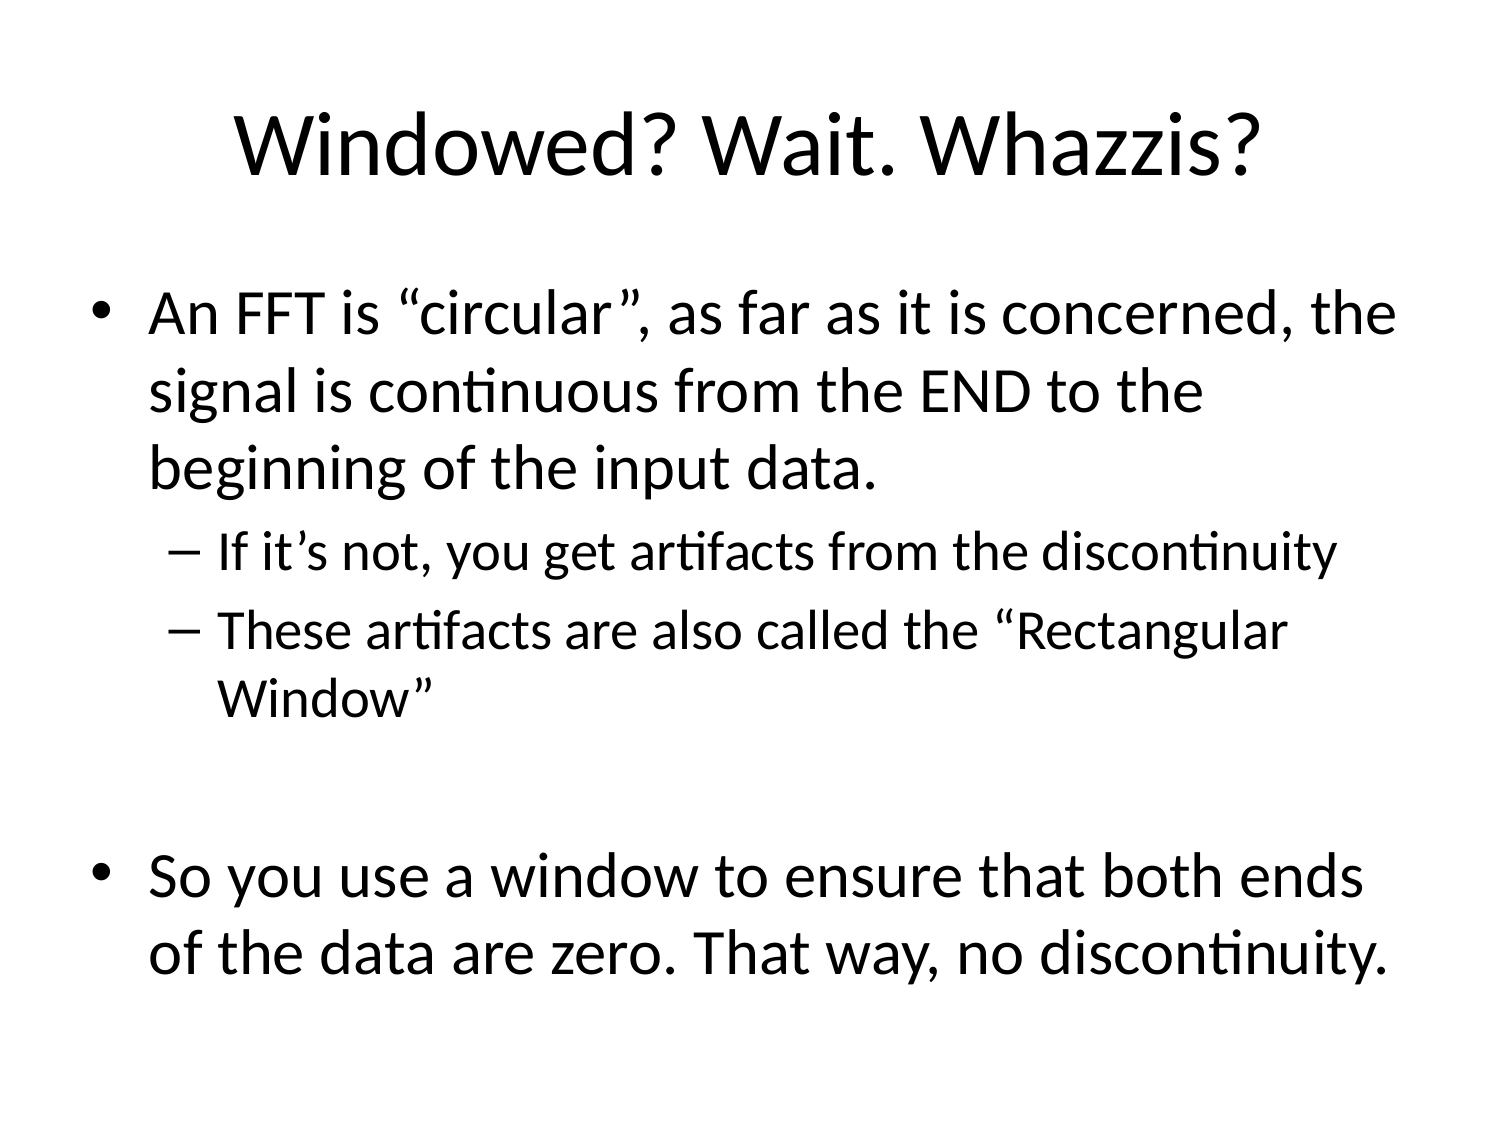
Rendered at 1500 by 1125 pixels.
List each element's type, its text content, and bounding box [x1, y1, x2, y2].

title Windowed? Wait. Whazzis? [75, 45, 1425, 233]
list An FFT is “circular”, as far as it is concerned, the signal is continuous from the END to the beginning of the input data. If it’s not, you get artifacts from the discontinuity These artifacts are also called the “Rectangular Window” So you use a window to ensure that both ends of the data are zero. That way, no discontinuity. [75, 262, 1425, 1005]
